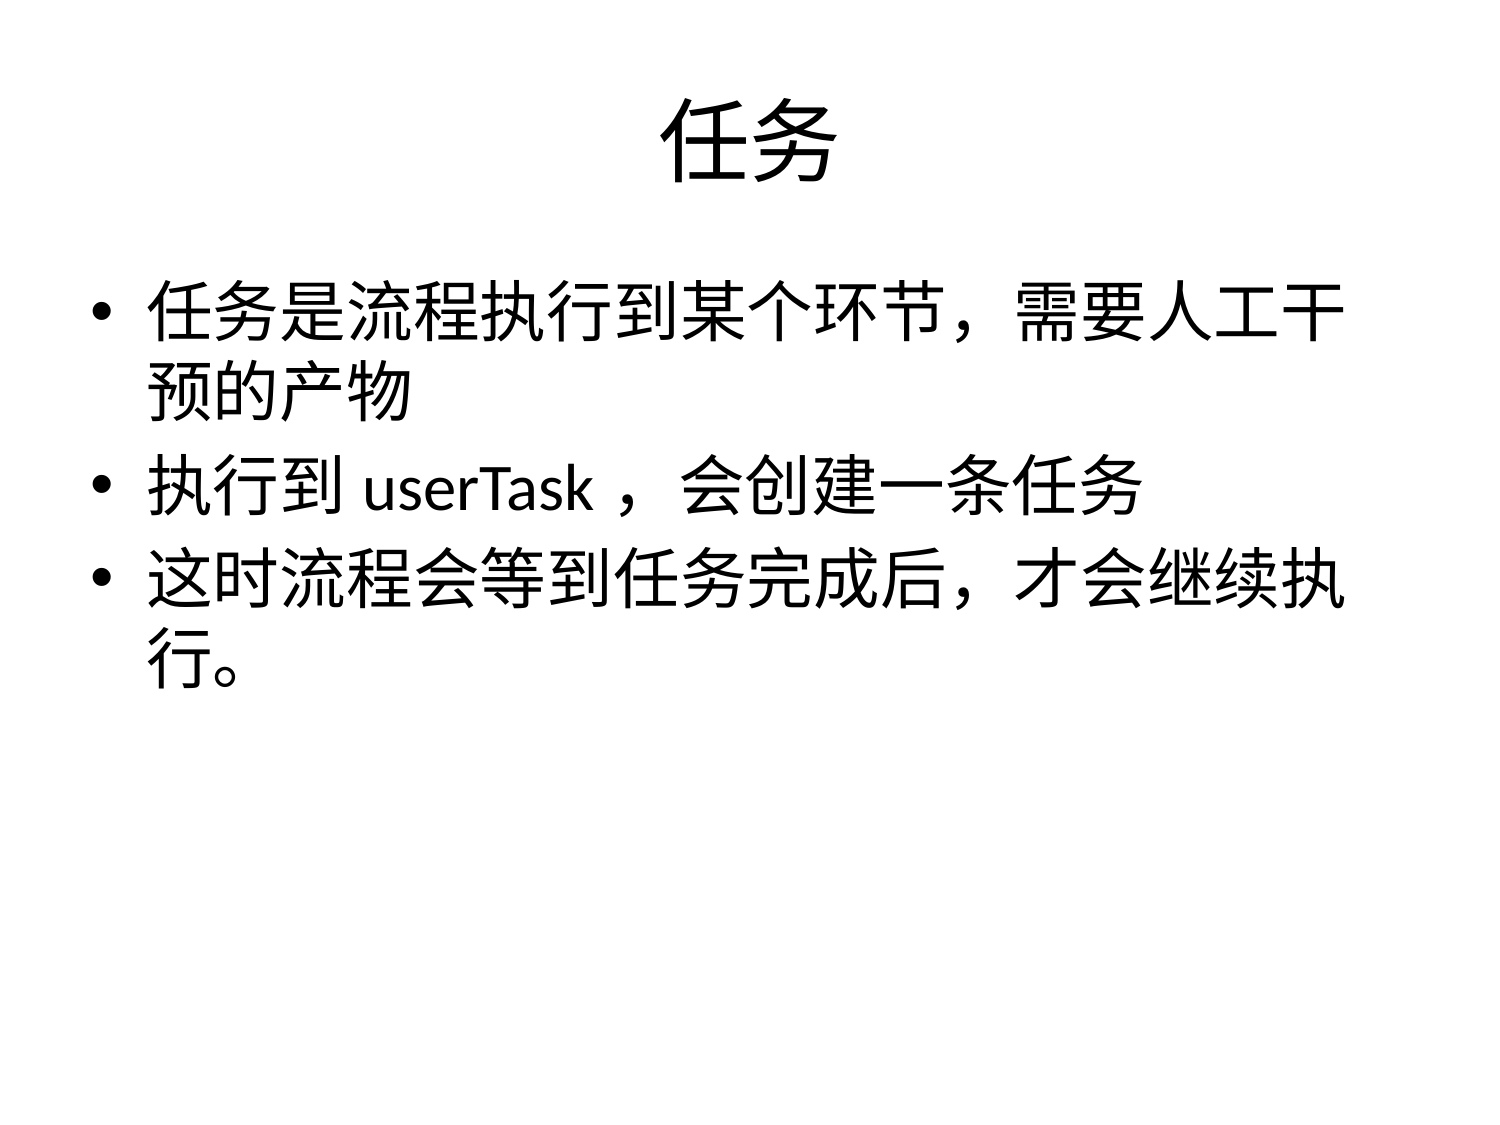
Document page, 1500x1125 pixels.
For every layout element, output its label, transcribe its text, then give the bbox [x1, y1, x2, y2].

title 任务 [75, 45, 1425, 233]
list 任务是流程执行到某个环节，需要人工干预的产物 执行到userTask，会创建一条任务 这时流程会等到任务完成后，才会继续执行。 [75, 262, 1425, 1005]
